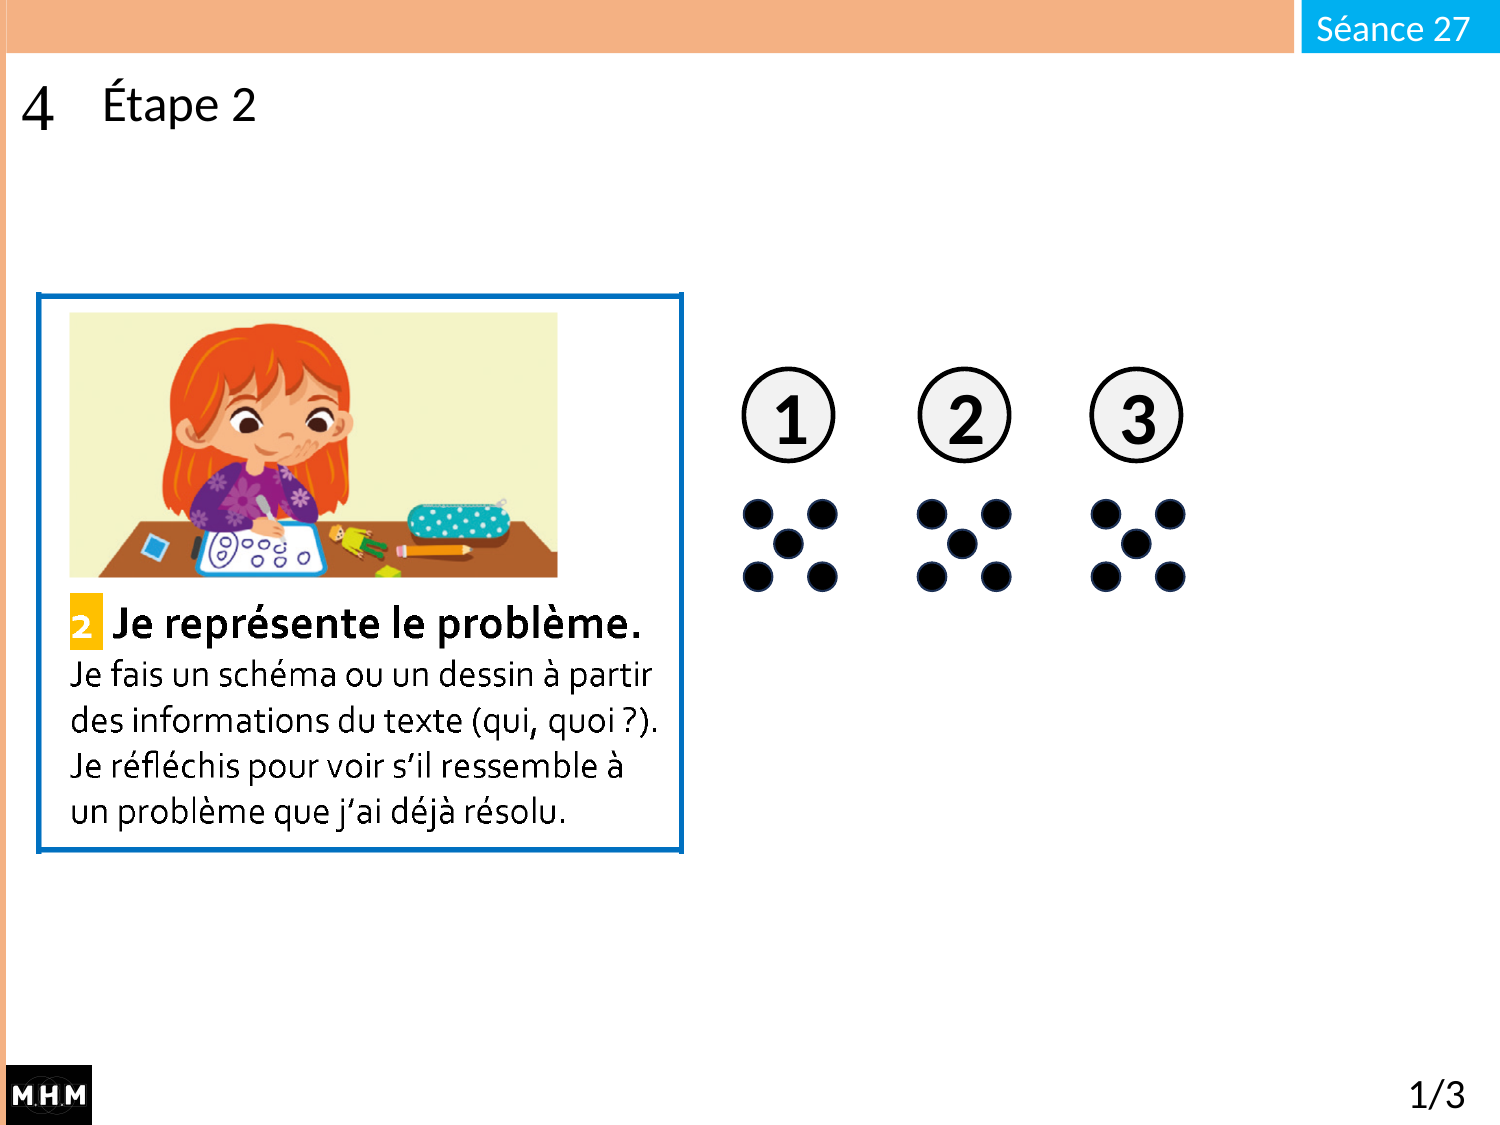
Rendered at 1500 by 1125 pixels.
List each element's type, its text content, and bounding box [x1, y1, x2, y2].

text_box [1154, 561, 1186, 593]
text_box [1090, 498, 1122, 530]
list 1/3 [1373, 1064, 1500, 1125]
text_box [807, 498, 838, 530]
text_box [916, 561, 948, 593]
text_box [773, 528, 804, 560]
text_box 1 [742, 367, 835, 463]
text_box [742, 498, 774, 530]
text_box [980, 561, 1012, 593]
text_box 2 [918, 367, 1011, 463]
picture [34, 292, 685, 854]
text_box [1090, 561, 1122, 593]
text_box [1154, 498, 1186, 530]
text_box [947, 528, 978, 560]
text_box [807, 561, 838, 593]
picture [6, 1065, 92, 1125]
text_box 3 [1090, 367, 1183, 463]
text_box [916, 498, 948, 530]
text_box [1121, 528, 1152, 560]
title Étape 2 [87, 32, 1382, 140]
text_box [980, 498, 1012, 530]
text_box [742, 561, 774, 593]
